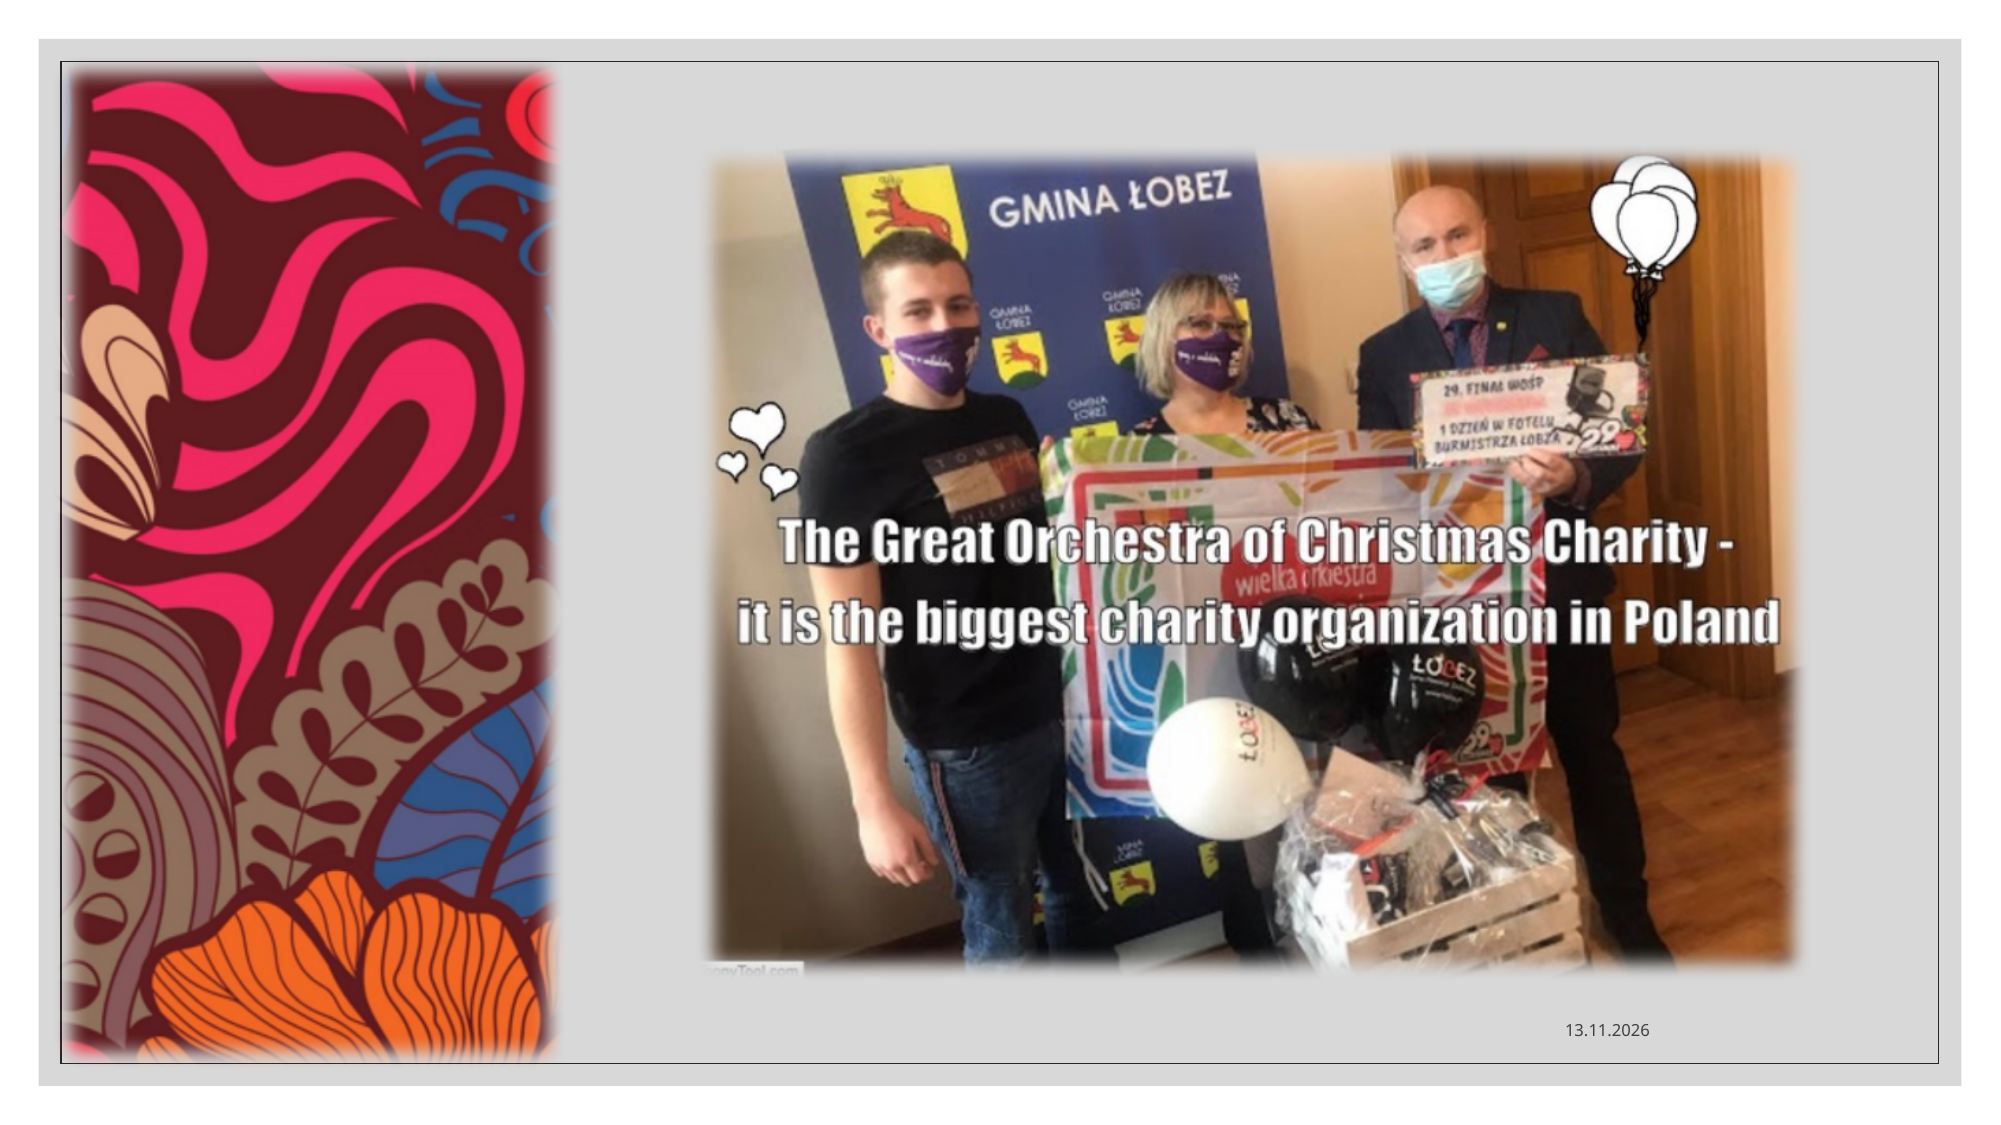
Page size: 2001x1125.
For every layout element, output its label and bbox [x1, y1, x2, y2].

picture [53, 55, 567, 1070]
slide_number [1190, 990, 1665, 1050]
picture [696, 144, 1811, 981]
